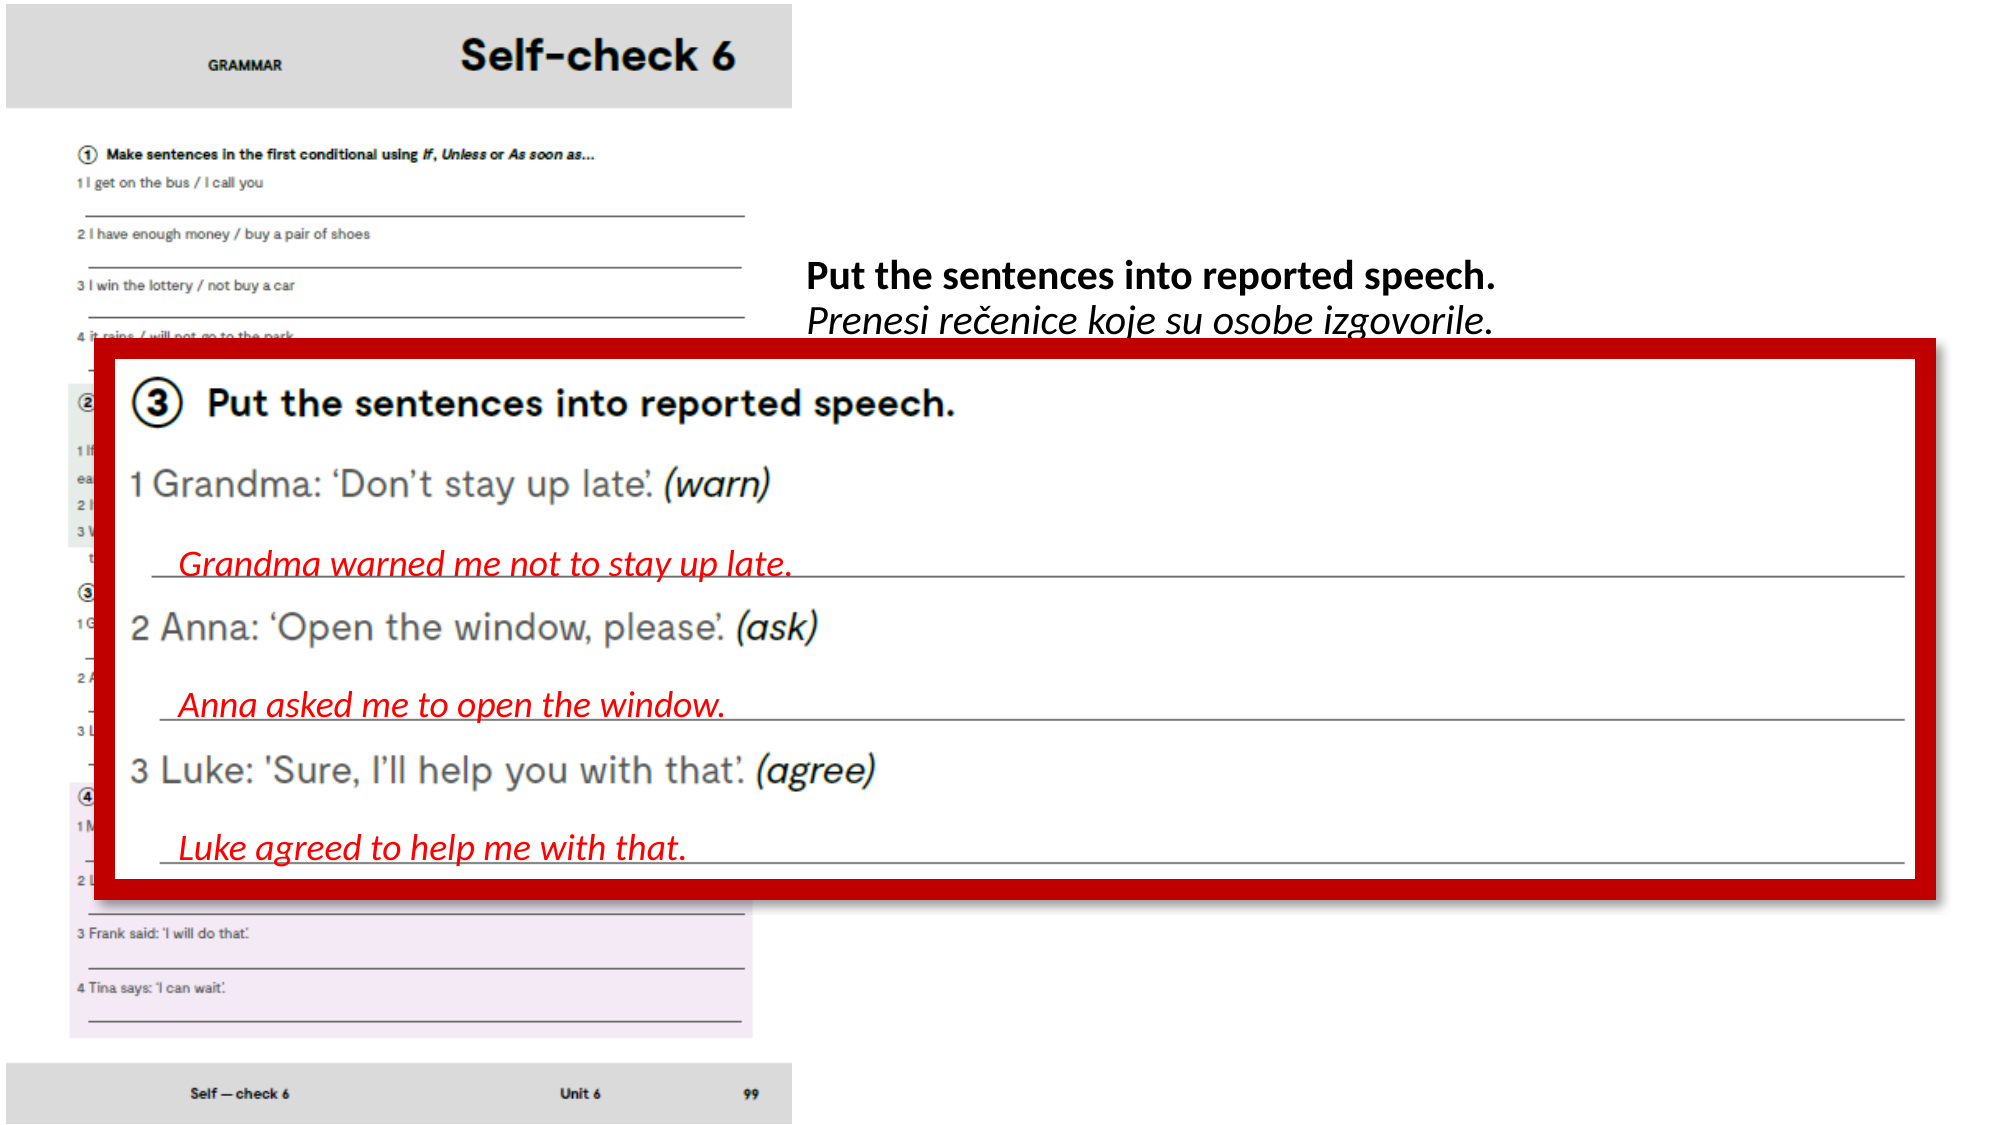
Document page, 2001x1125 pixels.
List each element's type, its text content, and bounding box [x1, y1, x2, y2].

text_box Put the sentences into reported speech. Prenesi rečenice koje su osobe izgovorile. [792, 246, 2000, 931]
picture [6, 4, 1915, 1124]
